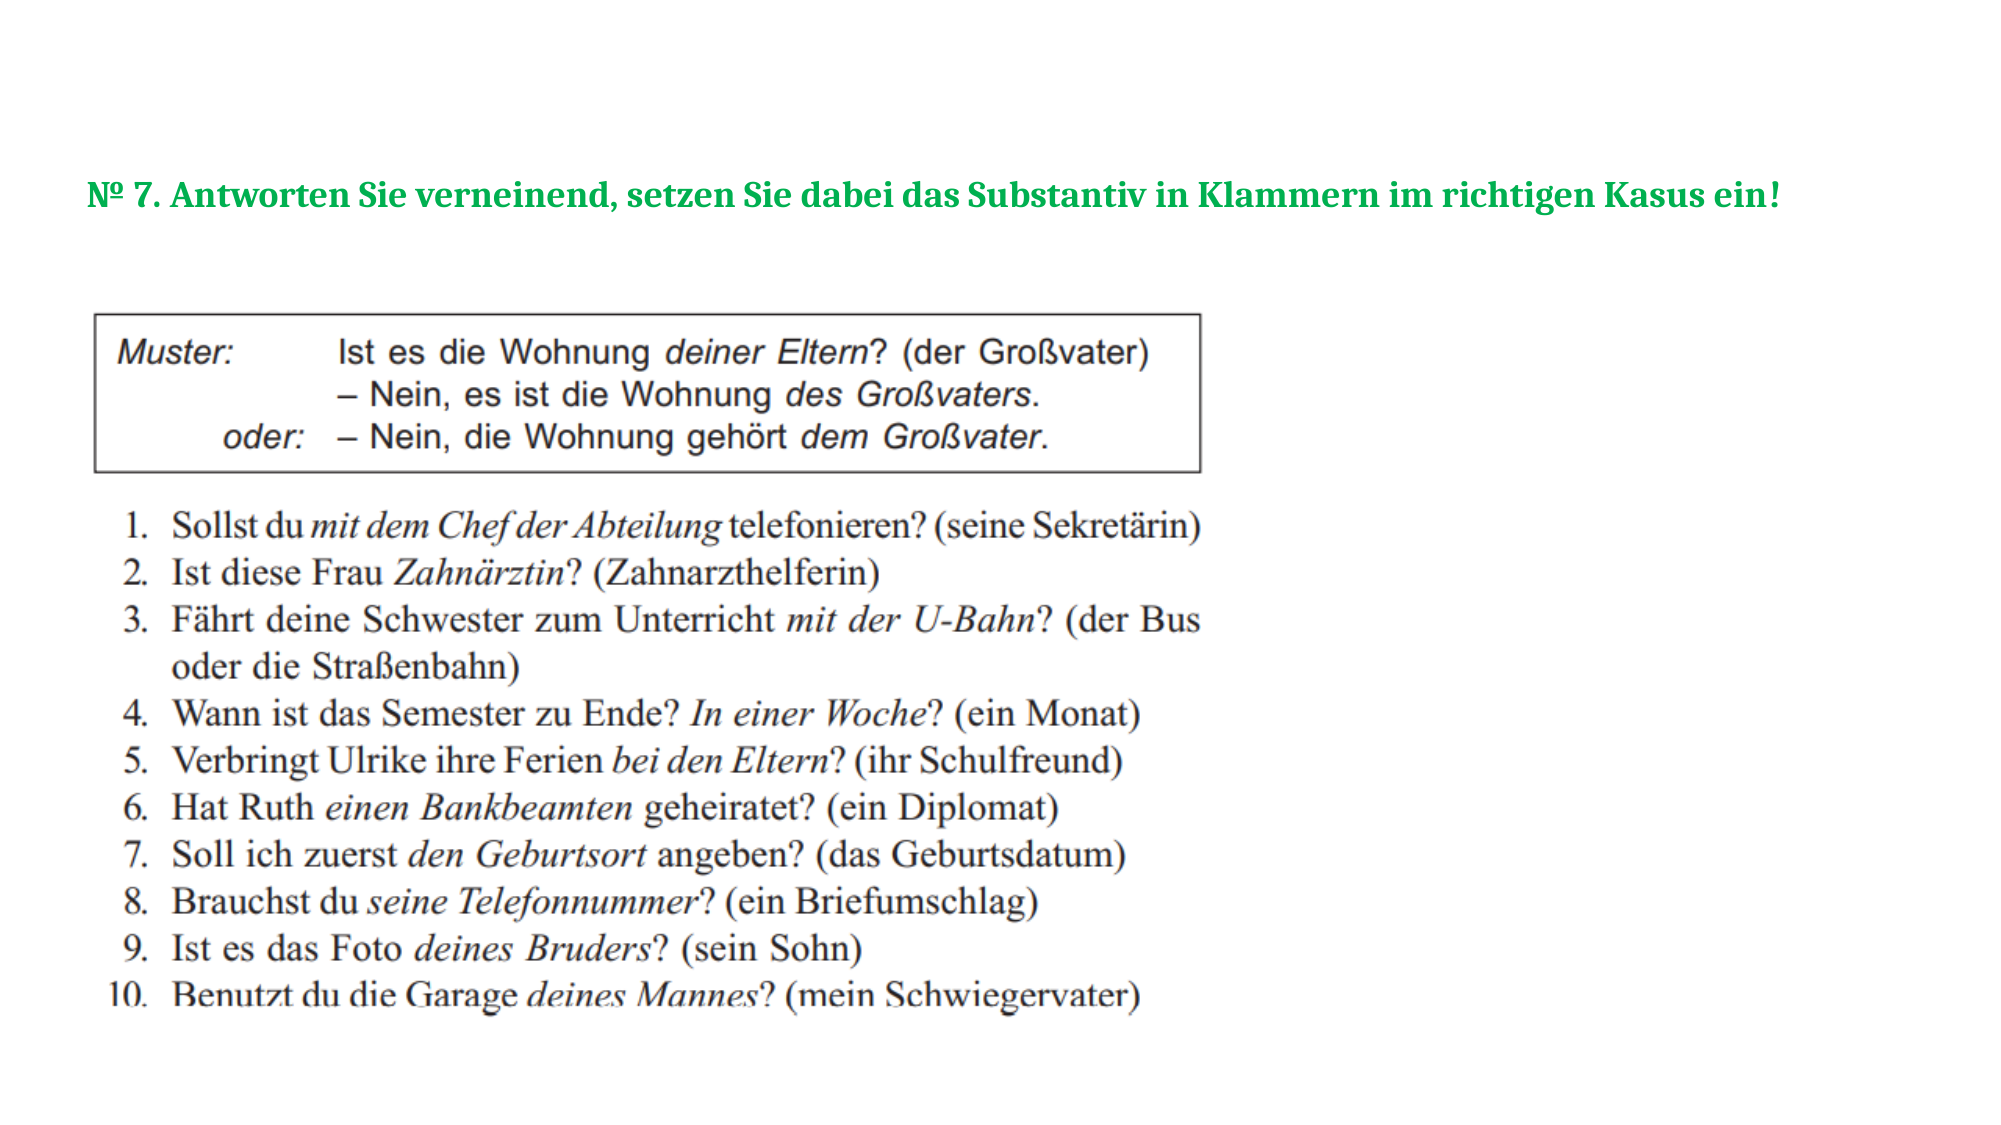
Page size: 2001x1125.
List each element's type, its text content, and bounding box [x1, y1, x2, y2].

text_box № 7. Antworten Sie verneinend, setzen Sie dabei das Substantiv in Klammern im richtigen Kasus ein! [71, 162, 1905, 223]
picture [71, 303, 1226, 1036]
